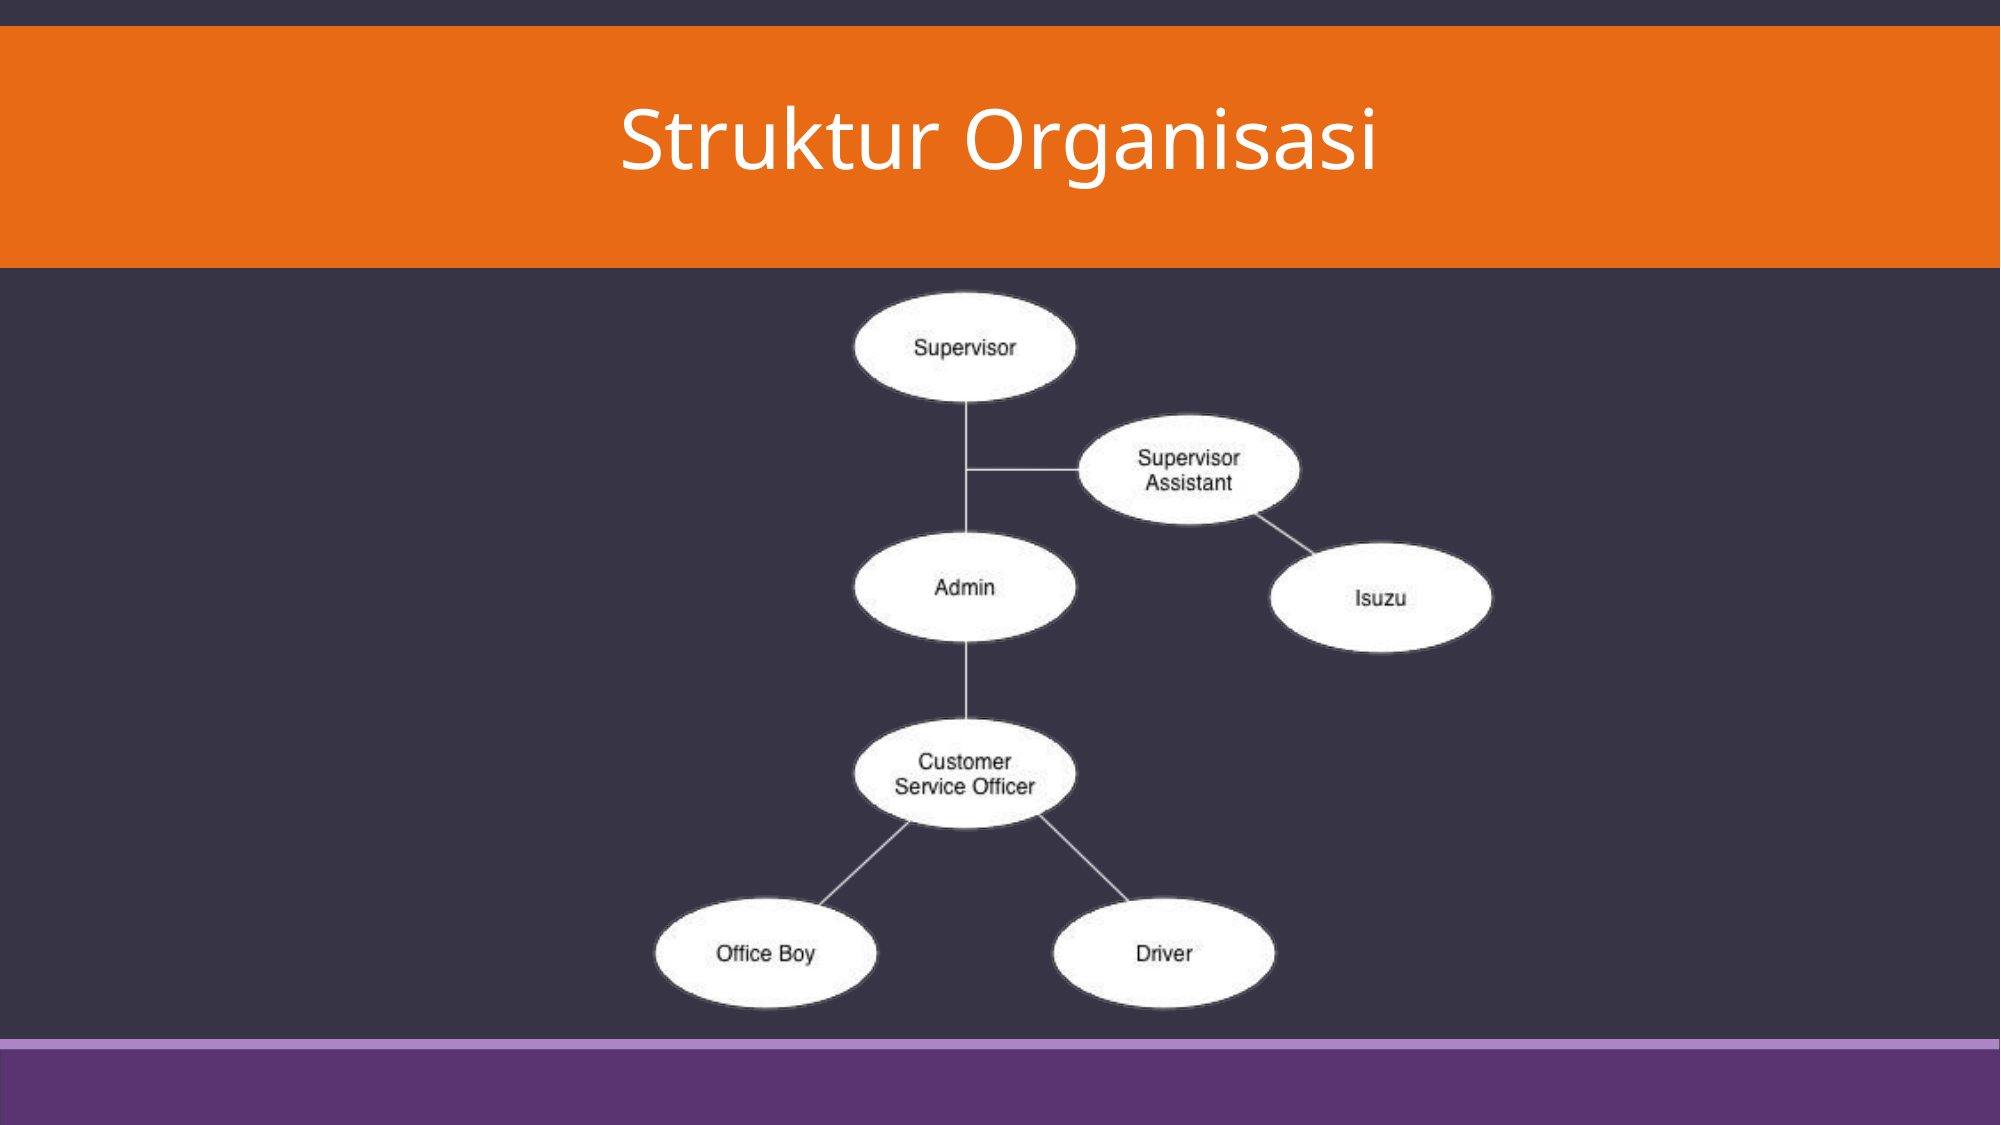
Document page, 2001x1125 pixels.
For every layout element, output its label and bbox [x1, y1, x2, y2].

picture [635, 271, 1514, 1030]
picture [0, 25, 2000, 269]
